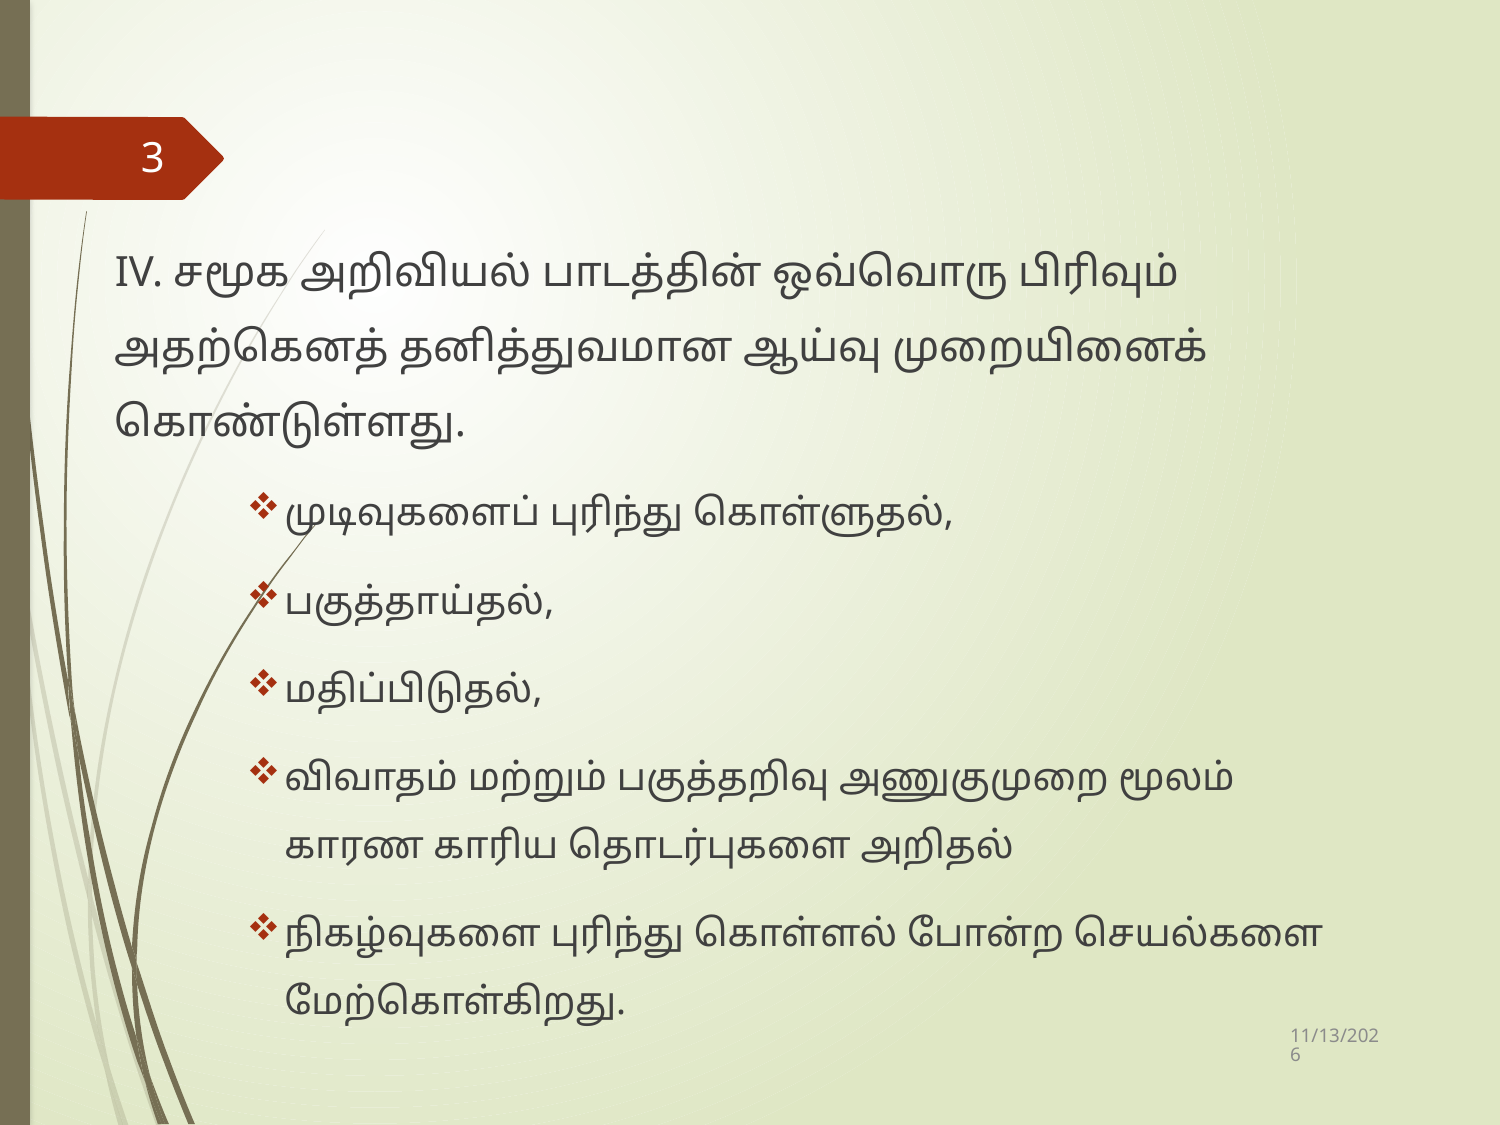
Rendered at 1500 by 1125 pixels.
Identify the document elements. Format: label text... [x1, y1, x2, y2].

slide_number 3 [83, 129, 180, 190]
list IV. சமூக அறிவியல் பாடத்தின் ஒவ்வொரு பிரிவும் அதற்கெனத் தனித்துவமான ஆய்வு முறையினைக் கொண்டுள்ளது. முடிவுகளைப் புரிந்து கொள்ளுதல், பகுத்தாய்தல், மதிப்பிடுதல், விவாதம் மற்றும் பகுத்தறிவு அணுகுமுறை மூலம் காரண காரிய தொடர்புகளை அறிதல் நிகழ்வுகளை புரிந்து கொள்ளல் போன்ற செயல்களை மேற்கொள்கிறது. [81, 212, 1398, 833]
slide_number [1275, 1006, 1401, 1068]
